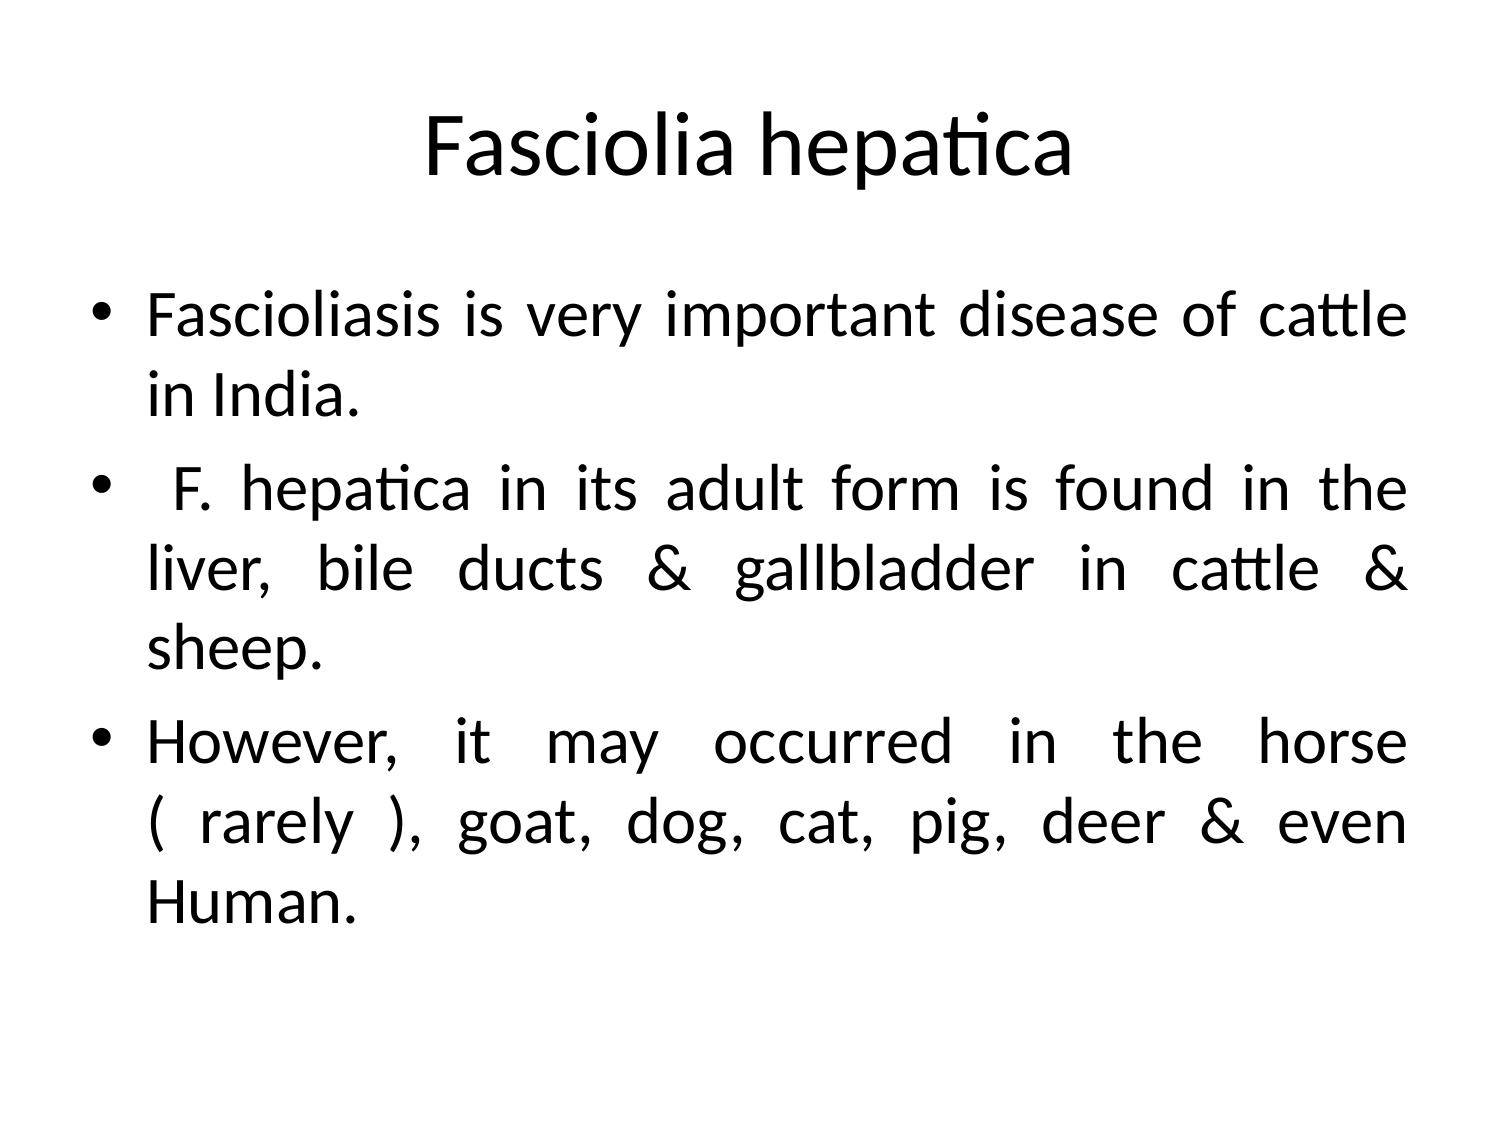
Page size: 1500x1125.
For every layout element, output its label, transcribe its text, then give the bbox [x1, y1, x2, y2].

list Fascioliasis is very important disease of cattle in India. F. hepatica in its adult form is found in the liver, bile ducts & gallbladder in cattle & sheep. However, it may occurred in the horse ( rarely ), goat, dog, cat, pig, deer & even Human. [75, 262, 1425, 1005]
title Fasciolia hepatica [75, 45, 1425, 233]
